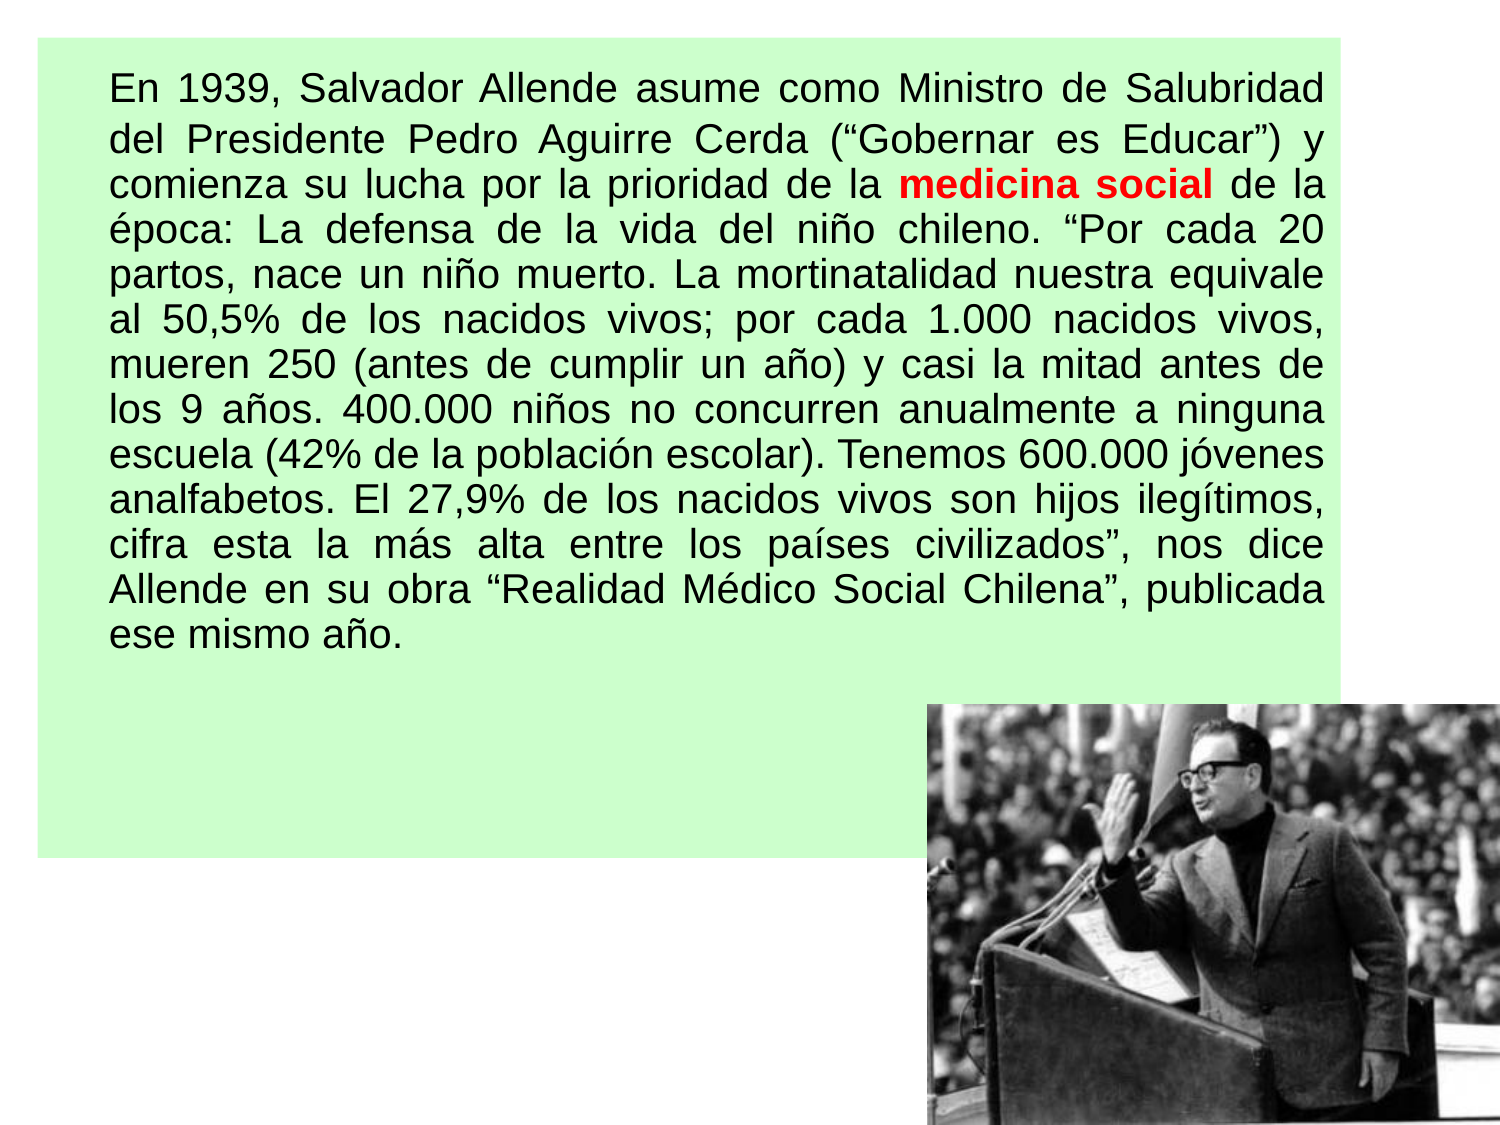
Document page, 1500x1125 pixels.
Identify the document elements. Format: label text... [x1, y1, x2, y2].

picture [926, 703, 1500, 1125]
list En 1939, Salvador Allende asume como Ministro de Salubridad del Presidente Pedro Aguirre Cerda (“Gobernar es Educar”) y comienza su lucha por la prioridad de la medicina social de la época: La defensa de la vida del niño chileno. “Por cada 20 partos, nace un niño muerto. La mortinatalidad nuestra equivale al 50,5% de los nacidos vivos; por cada 1.000 nacidos vivos, mueren 250 (antes de cumplir un año) y casi la mitad antes de los 9 años. 400.000 niños no concurren anualmente a ninguna escuela (42% de la población escolar). Tenemos 600.000 jóvenes analfabetos. El 27,9% de los nacidos vivos son hijos ilegítimos, cifra esta la más alta entre los países civilizados”, nos dice Allende en su obra “Realidad Médico Social Chilena”, publicada ese mismo año. [37, 37, 1341, 859]
